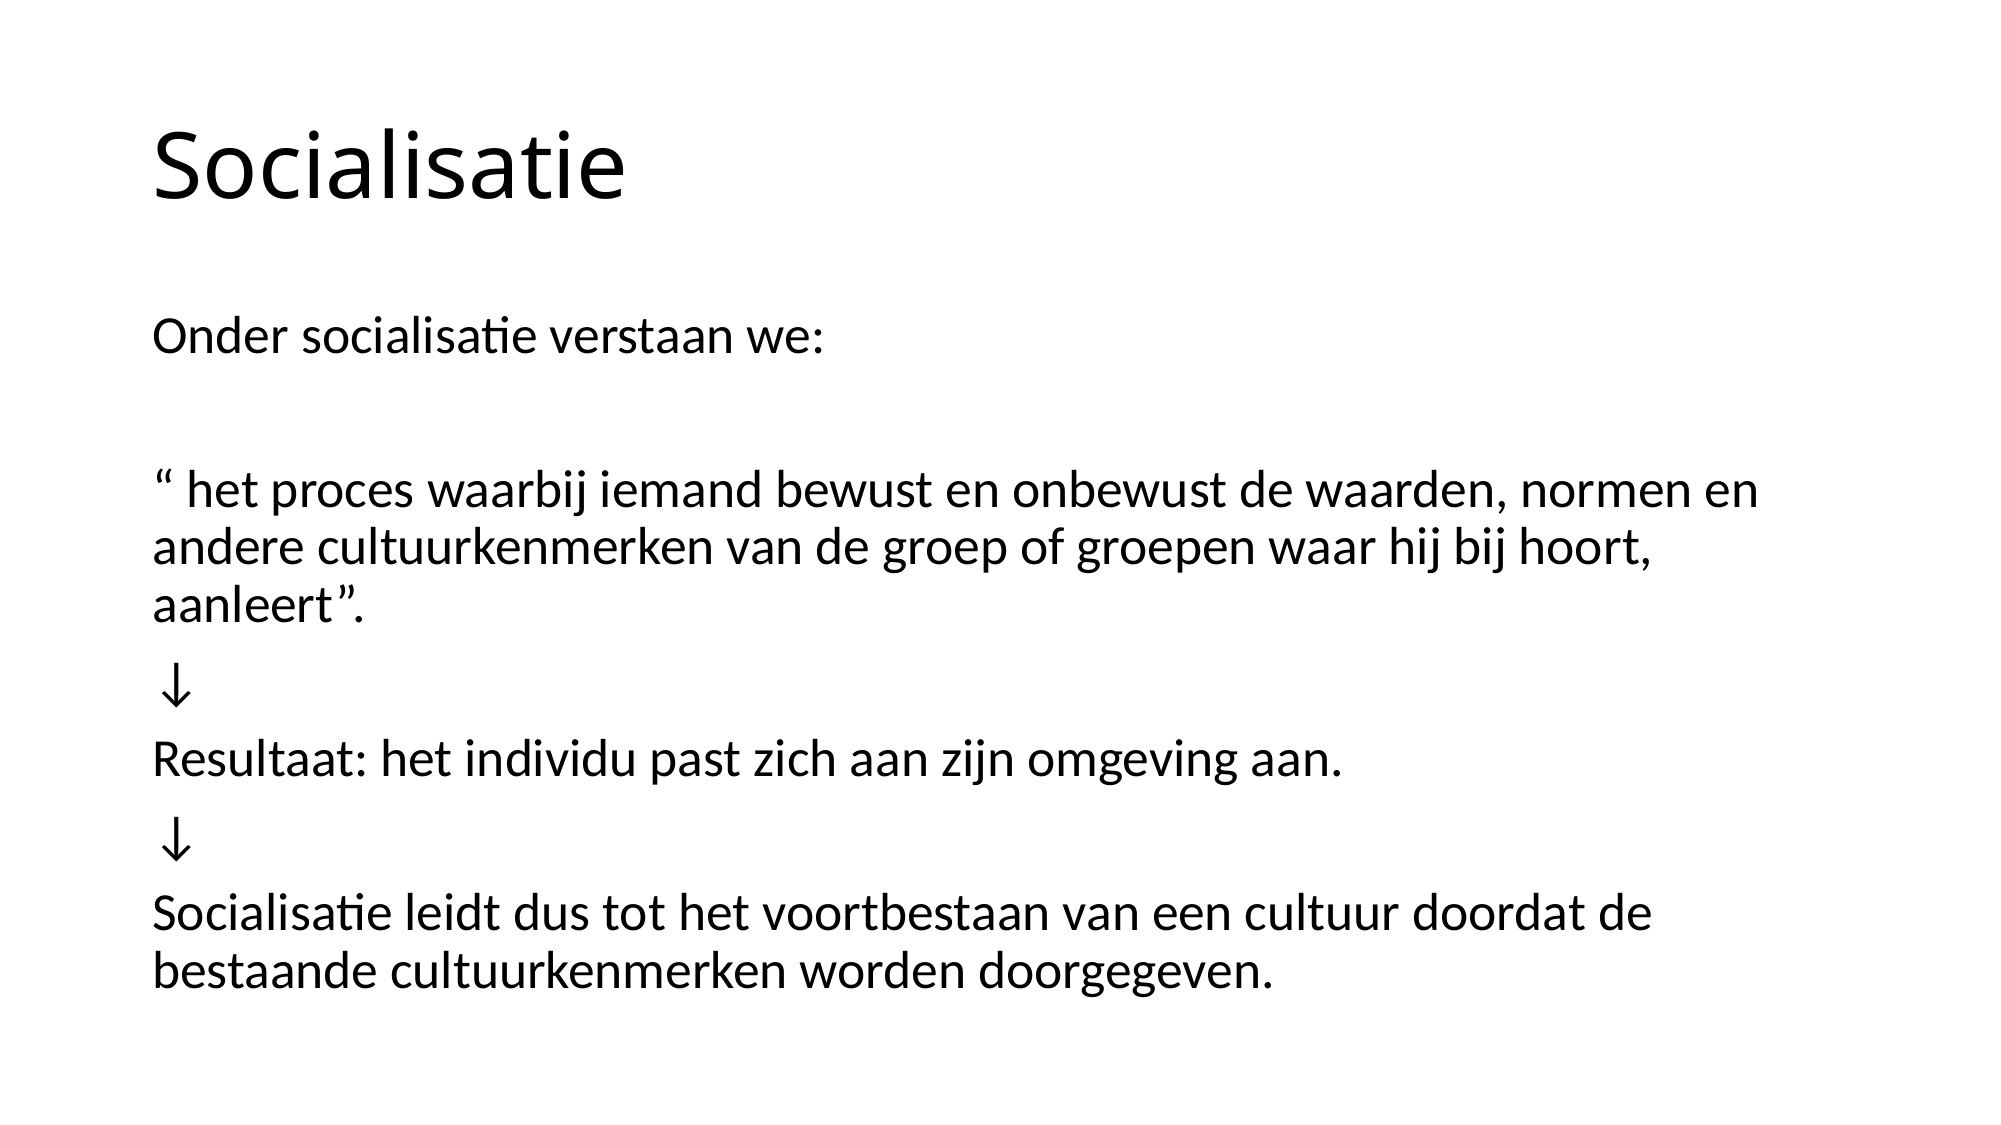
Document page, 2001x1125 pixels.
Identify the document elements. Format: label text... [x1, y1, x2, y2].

title Socialisatie [137, 59, 1863, 278]
list Onder socialisatie verstaan we: “ het proces waarbij iemand bewust en onbewust de waarden, normen en andere cultuurkenmerken van de groep of groepen waar hij bij hoort, aanleert”. ↓ Resultaat: het individu past zich aan zijn omgeving aan. ↓ Socialisatie leidt dus tot het voortbestaan van een cultuur doordat de bestaande cultuurkenmerken worden doorgegeven. [137, 299, 1863, 1014]
